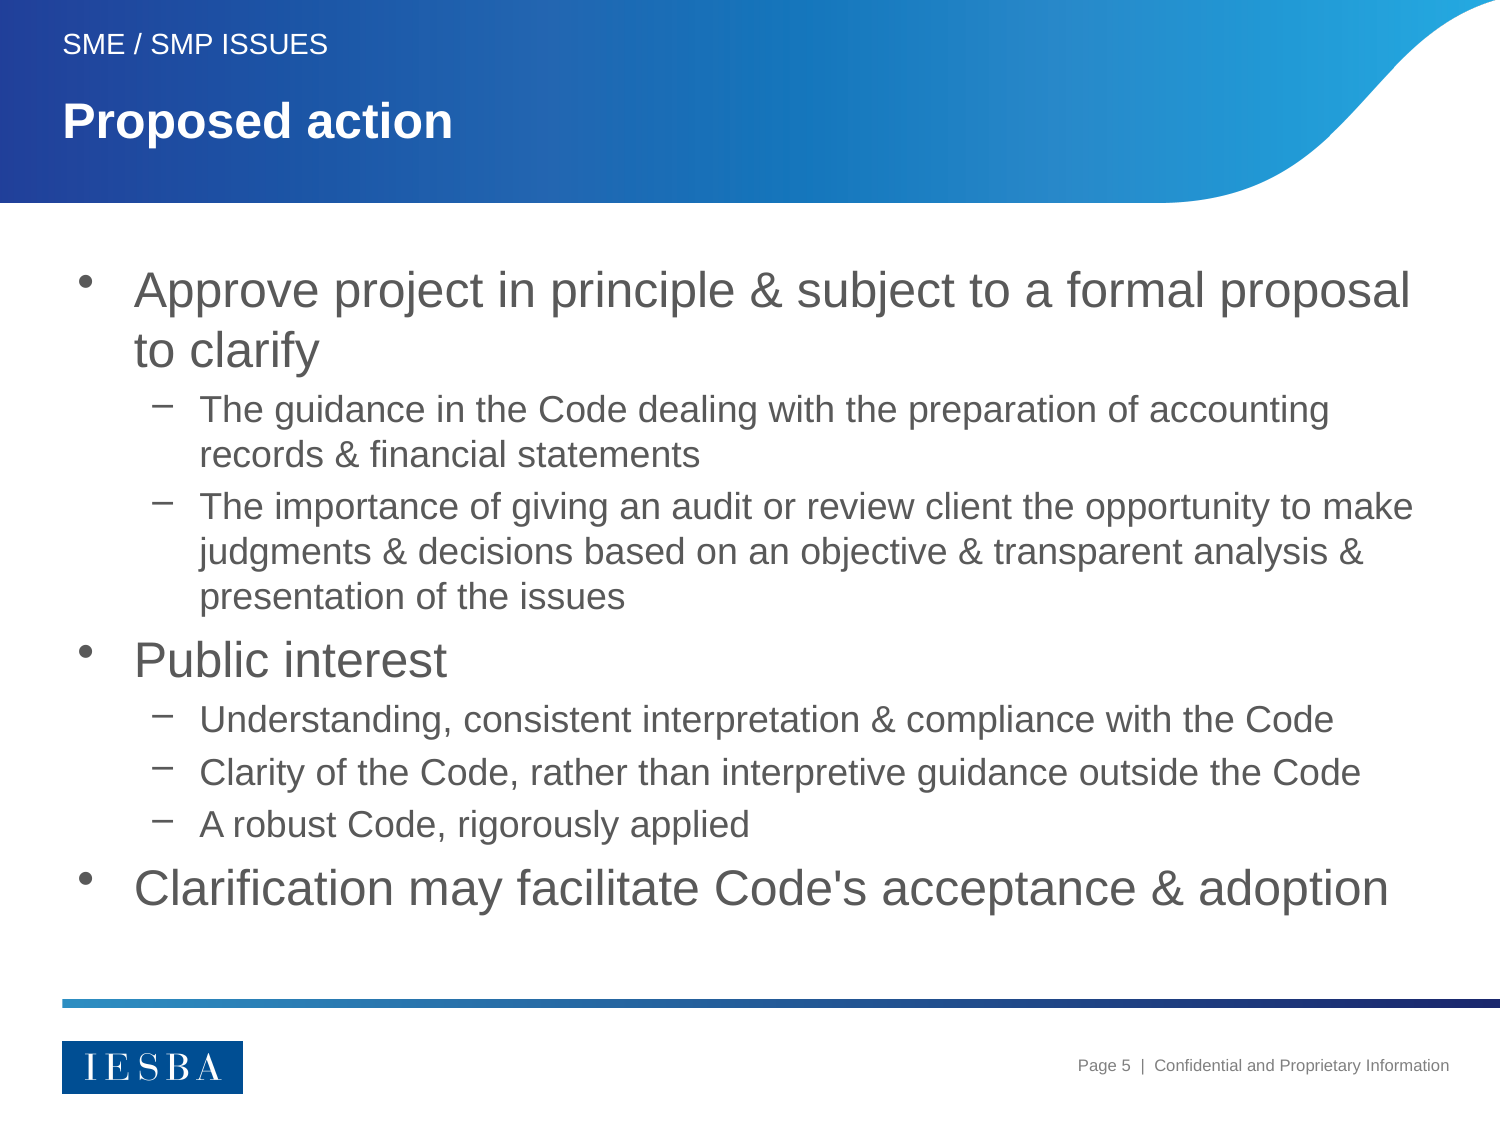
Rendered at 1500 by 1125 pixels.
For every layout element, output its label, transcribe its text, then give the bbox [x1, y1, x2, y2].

list Approve project in principle & subject to a formal proposal to clarify The guidance in the Code dealing with the preparation of accounting records & financial statements The importance of giving an audit or review client the opportunity to make judgments & decisions based on an objective & transparent analysis & presentation of the issues Public interest Understanding, consistent interpretation & compliance with the Code Clarity of the Code, rather than interpretive guidance outside the Code A robust Code, rigorously applied Clarification may facilitate Code's acceptance & adoption [62, 249, 1450, 925]
title Proposed action [62, 75, 1300, 163]
picture [0, 0, 1497, 203]
subtitle SME / SMP ISSUES [62, 24, 500, 63]
picture [62, 1041, 243, 1094]
